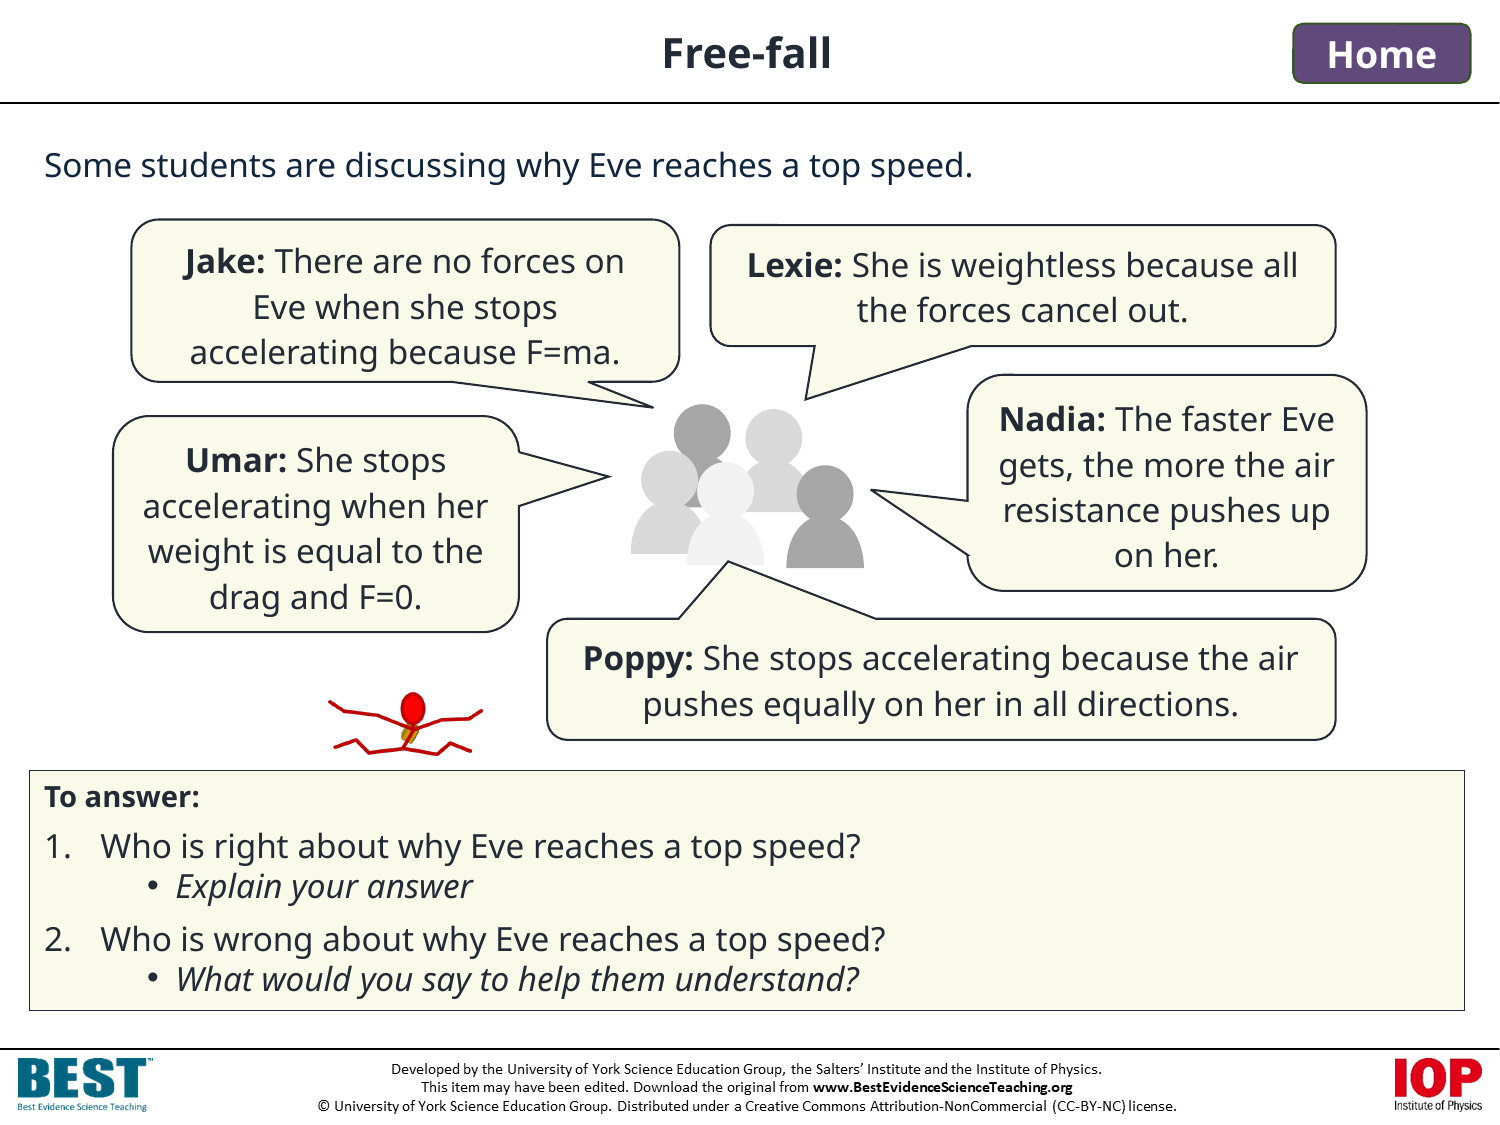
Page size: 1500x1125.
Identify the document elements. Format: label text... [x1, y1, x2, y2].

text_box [630, 404, 864, 569]
picture [0, 102, 1500, 1125]
text_box Home [1292, 22, 1472, 84]
text_box Free-fall [23, 4, 1471, 99]
